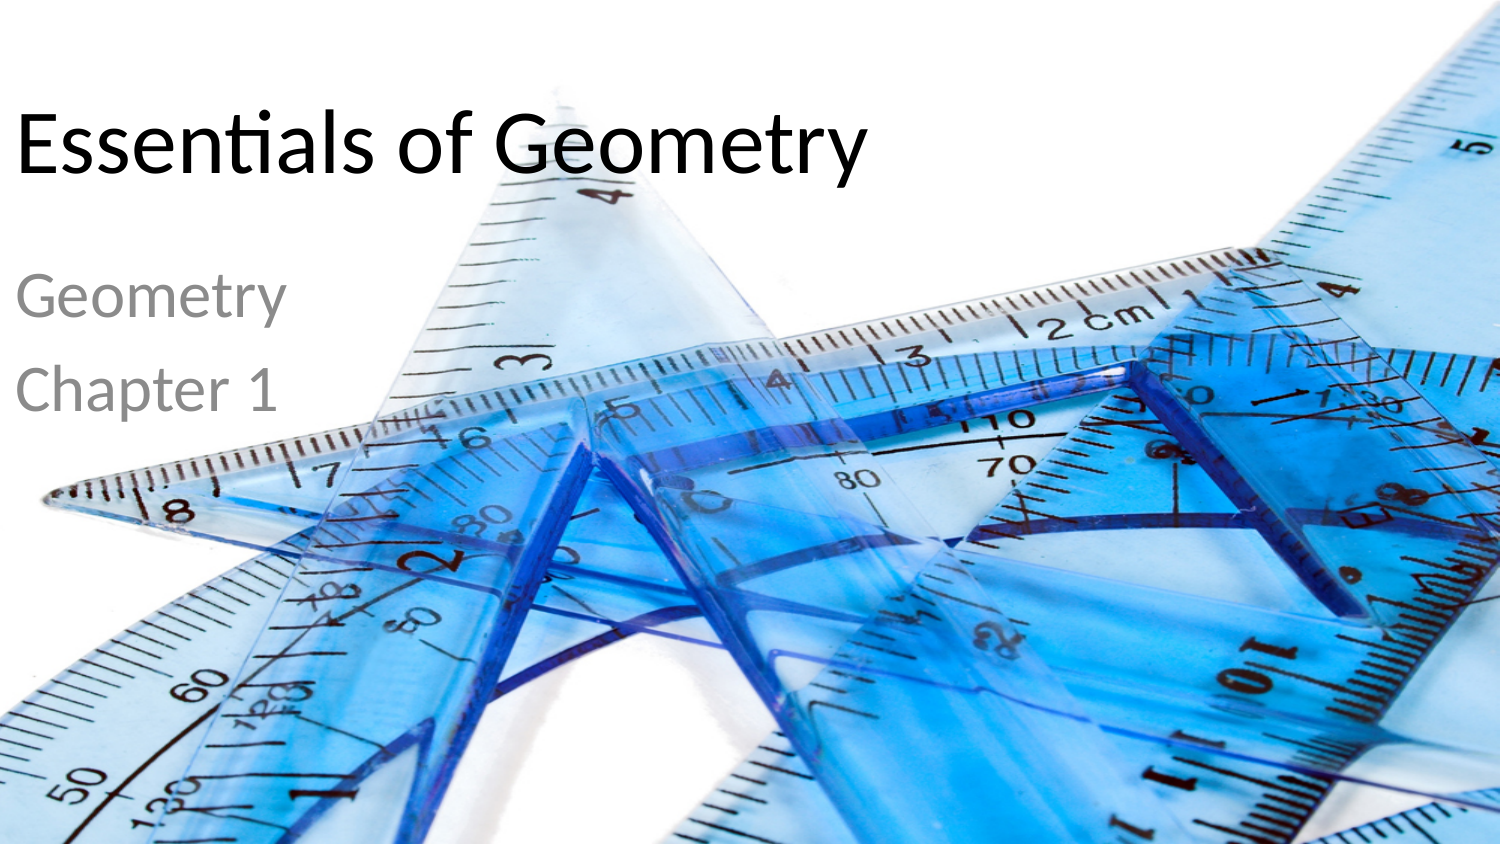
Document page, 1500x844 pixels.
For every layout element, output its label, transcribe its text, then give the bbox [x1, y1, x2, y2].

subtitle Geometry Chapter 1 [0, 243, 1050, 460]
picture [0, 0, 1500, 844]
title Essentials of Geometry [0, 46, 1275, 228]
